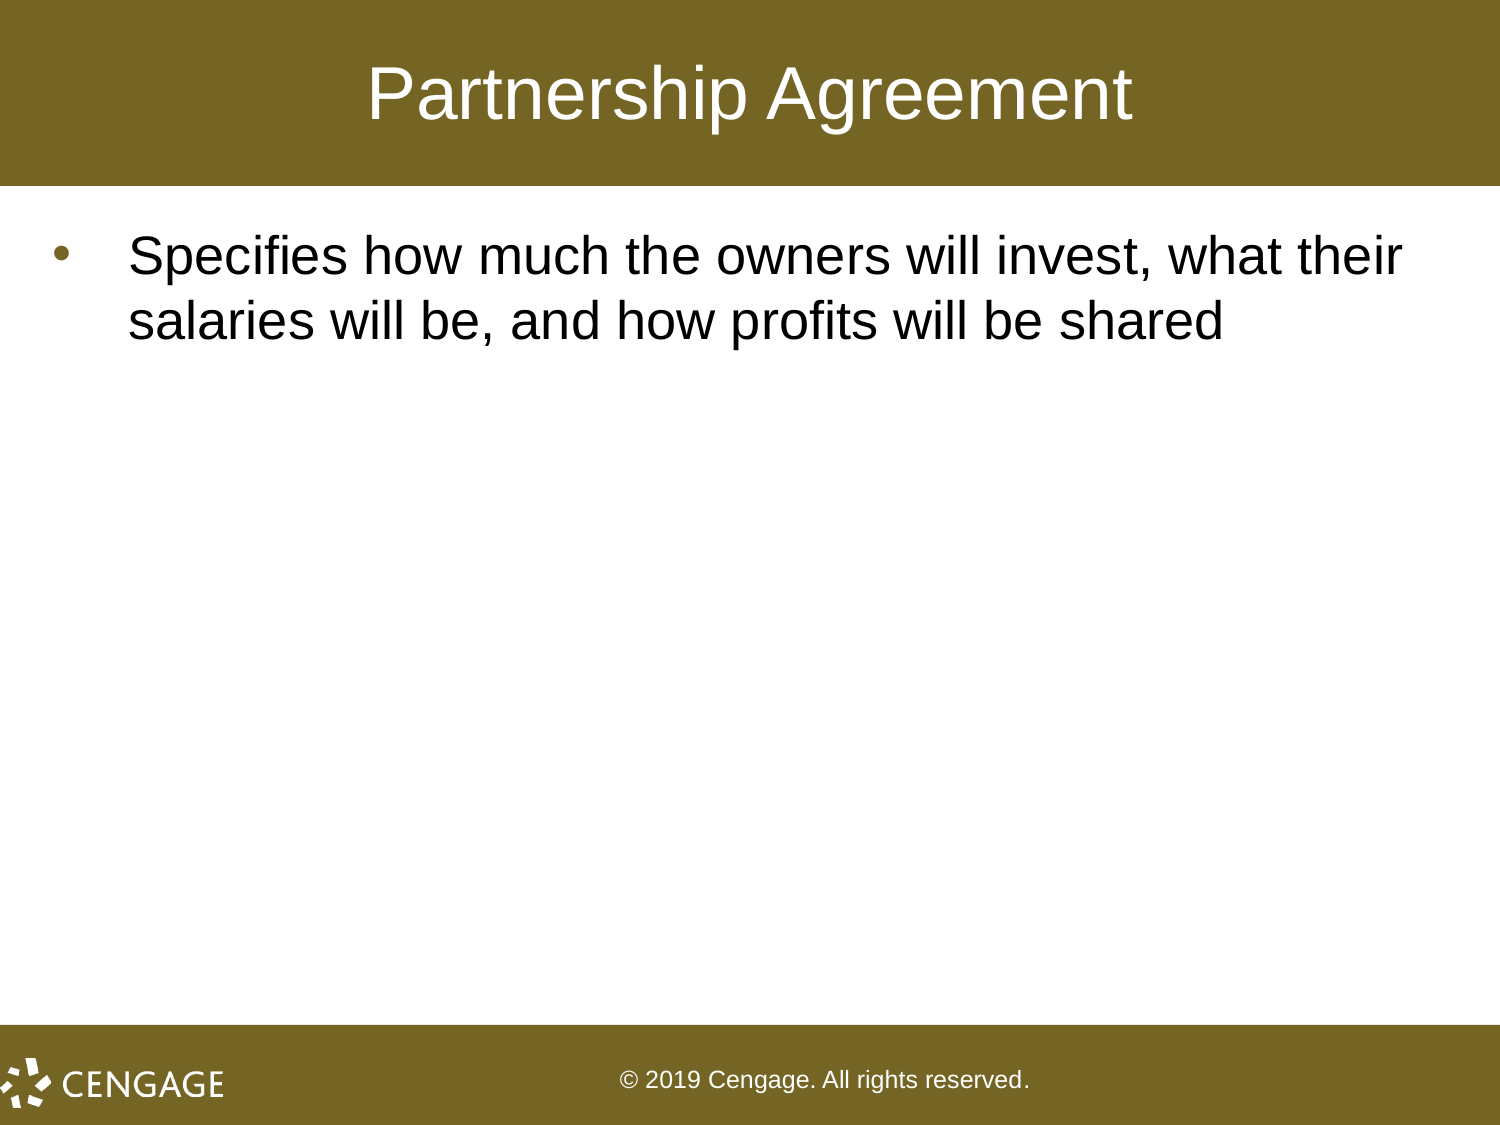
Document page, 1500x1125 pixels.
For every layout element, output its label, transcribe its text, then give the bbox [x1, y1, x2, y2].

list Specifies how much the owners will invest, what their salaries will be, and how profits will be shared [37, 212, 1475, 982]
picture [0, 1058, 223, 1108]
title Partnership Agreement [7, 4, 1493, 175]
